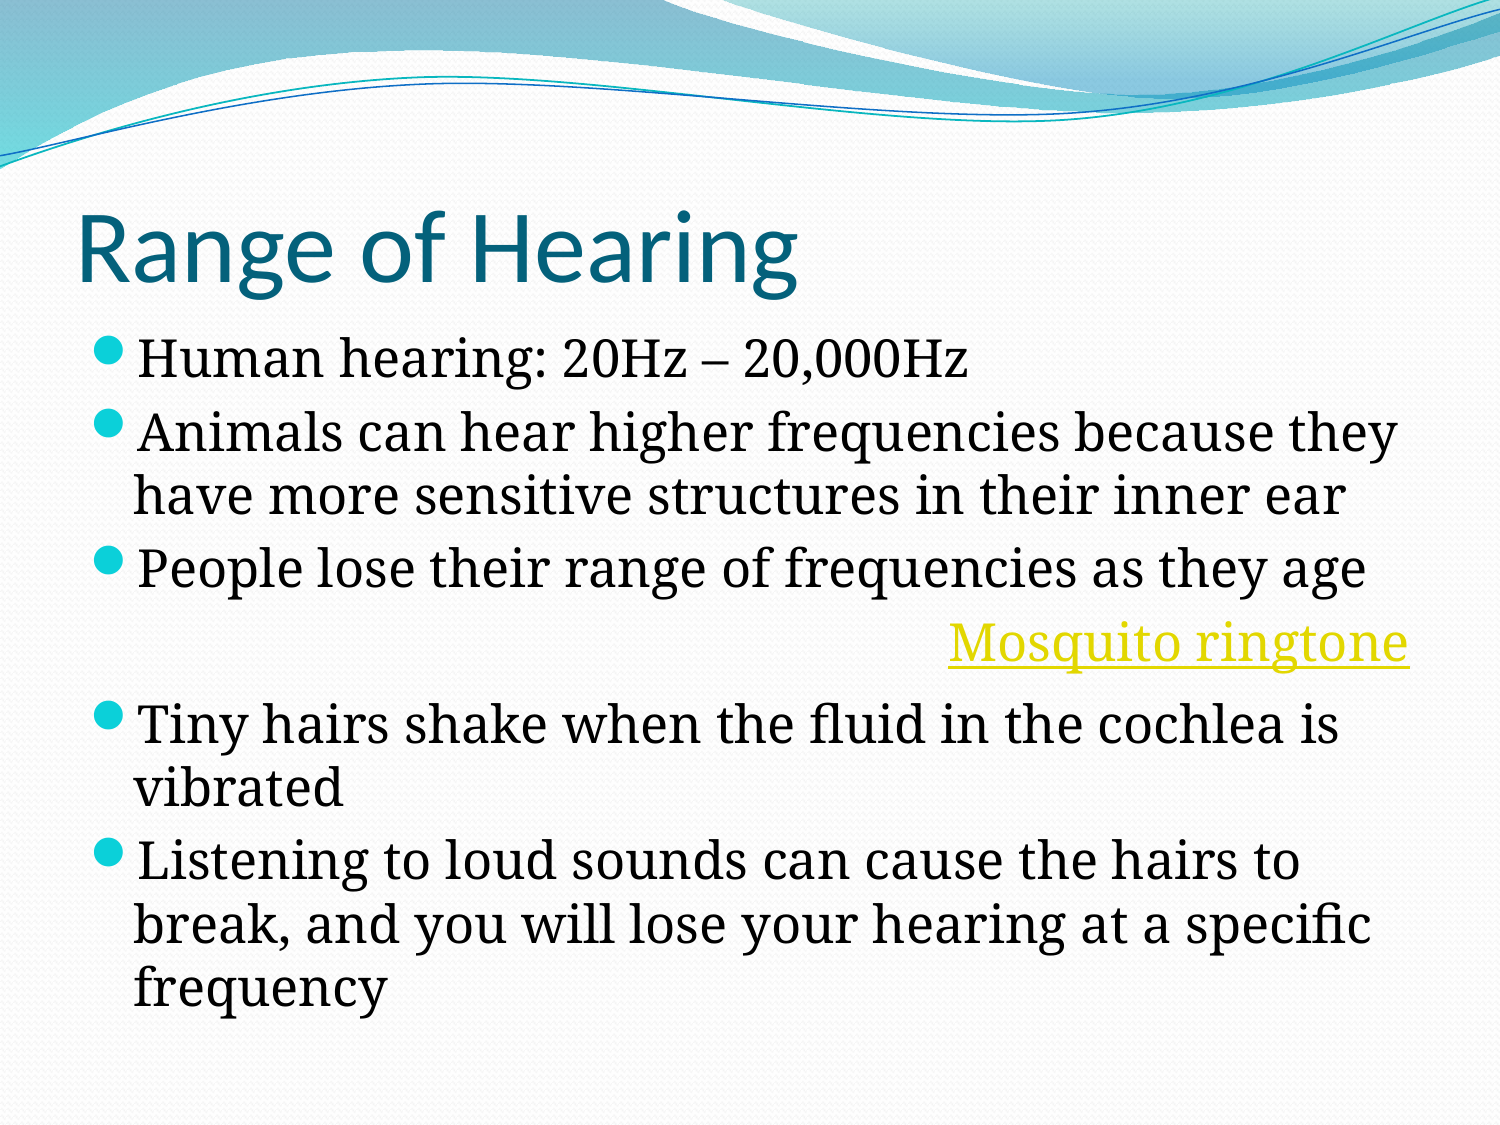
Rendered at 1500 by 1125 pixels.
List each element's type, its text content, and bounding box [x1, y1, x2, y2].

list Human hearing: 20Hz – 20,000Hz Animals can hear higher frequencies because they have more sensitive structures in their inner ear People lose their range of frequencies as they age Mosquito ringtone Tiny hairs shake when the fluid in the cochlea is vibrated Listening to loud sounds can cause the hairs to break, and you will lose your hearing at a specific frequency [75, 317, 1425, 1038]
title Range of Hearing [75, 115, 1425, 303]
